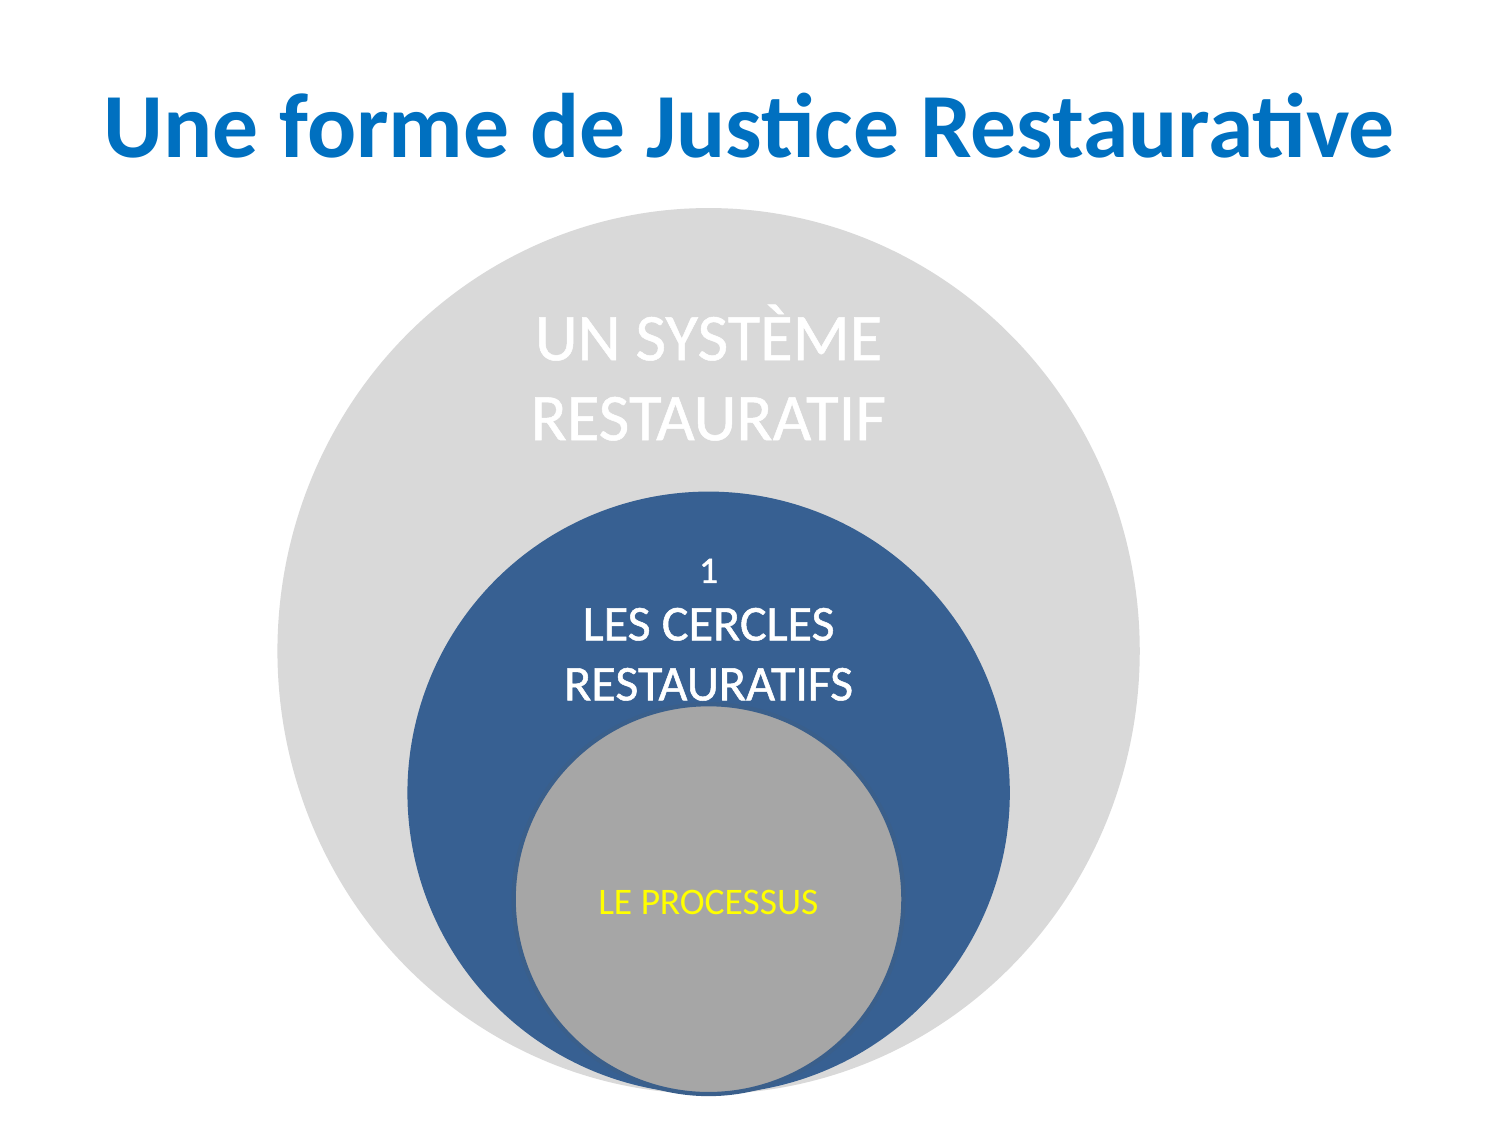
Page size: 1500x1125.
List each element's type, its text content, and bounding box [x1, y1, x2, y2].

text_box 1 LES CERCLES RESTAURATIFS [405, 489, 1012, 1095]
text_box LE PROCESSUS [511, 702, 906, 1097]
text_box UN SYSTÈME RESTAURATIF [275, 205, 1142, 1094]
title Une forme de Justice Restaurative [0, 0, 1500, 242]
